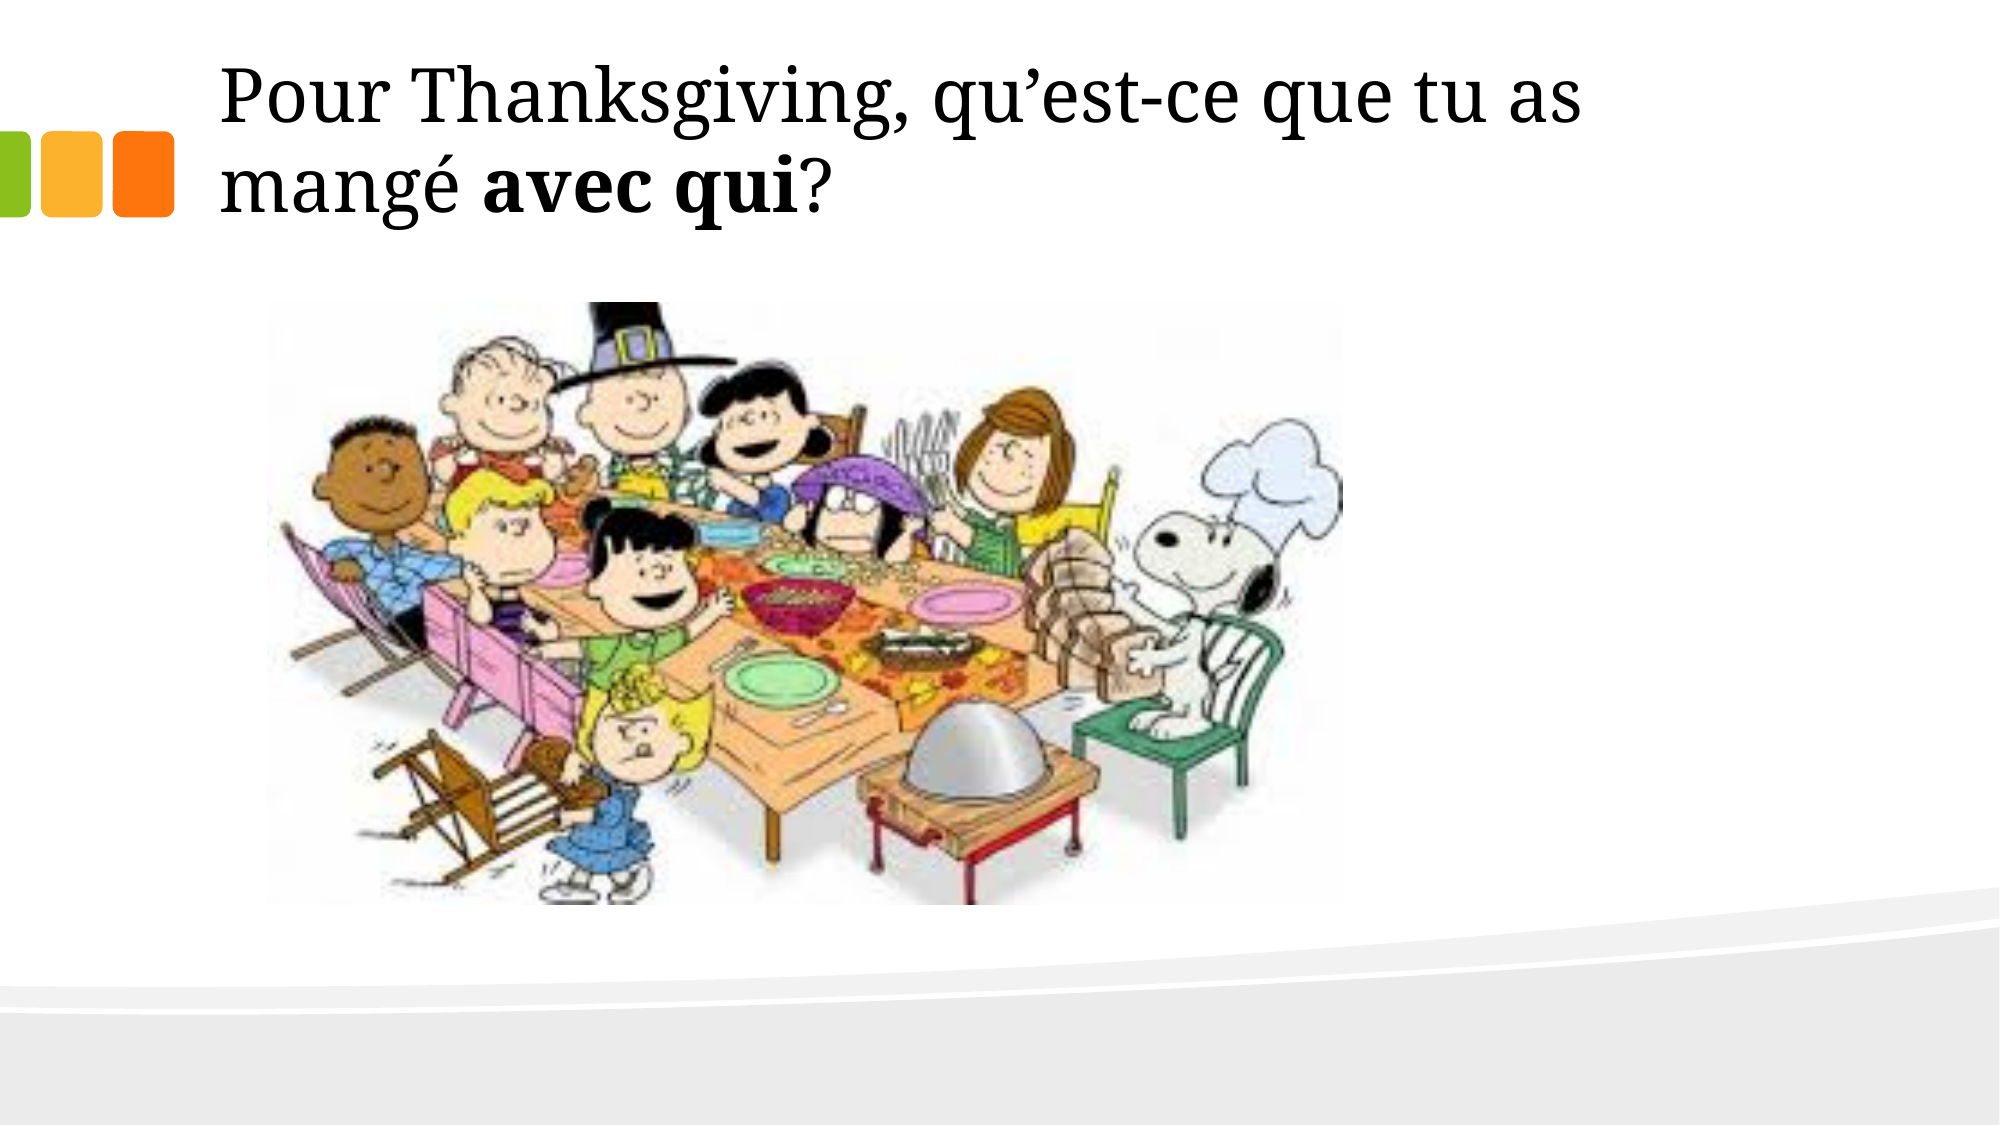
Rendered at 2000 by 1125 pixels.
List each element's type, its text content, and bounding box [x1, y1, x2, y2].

title Pour Thanksgiving, qu’est-ce que tu as mangé avec qui? [199, 24, 1800, 238]
picture [267, 302, 1343, 906]
